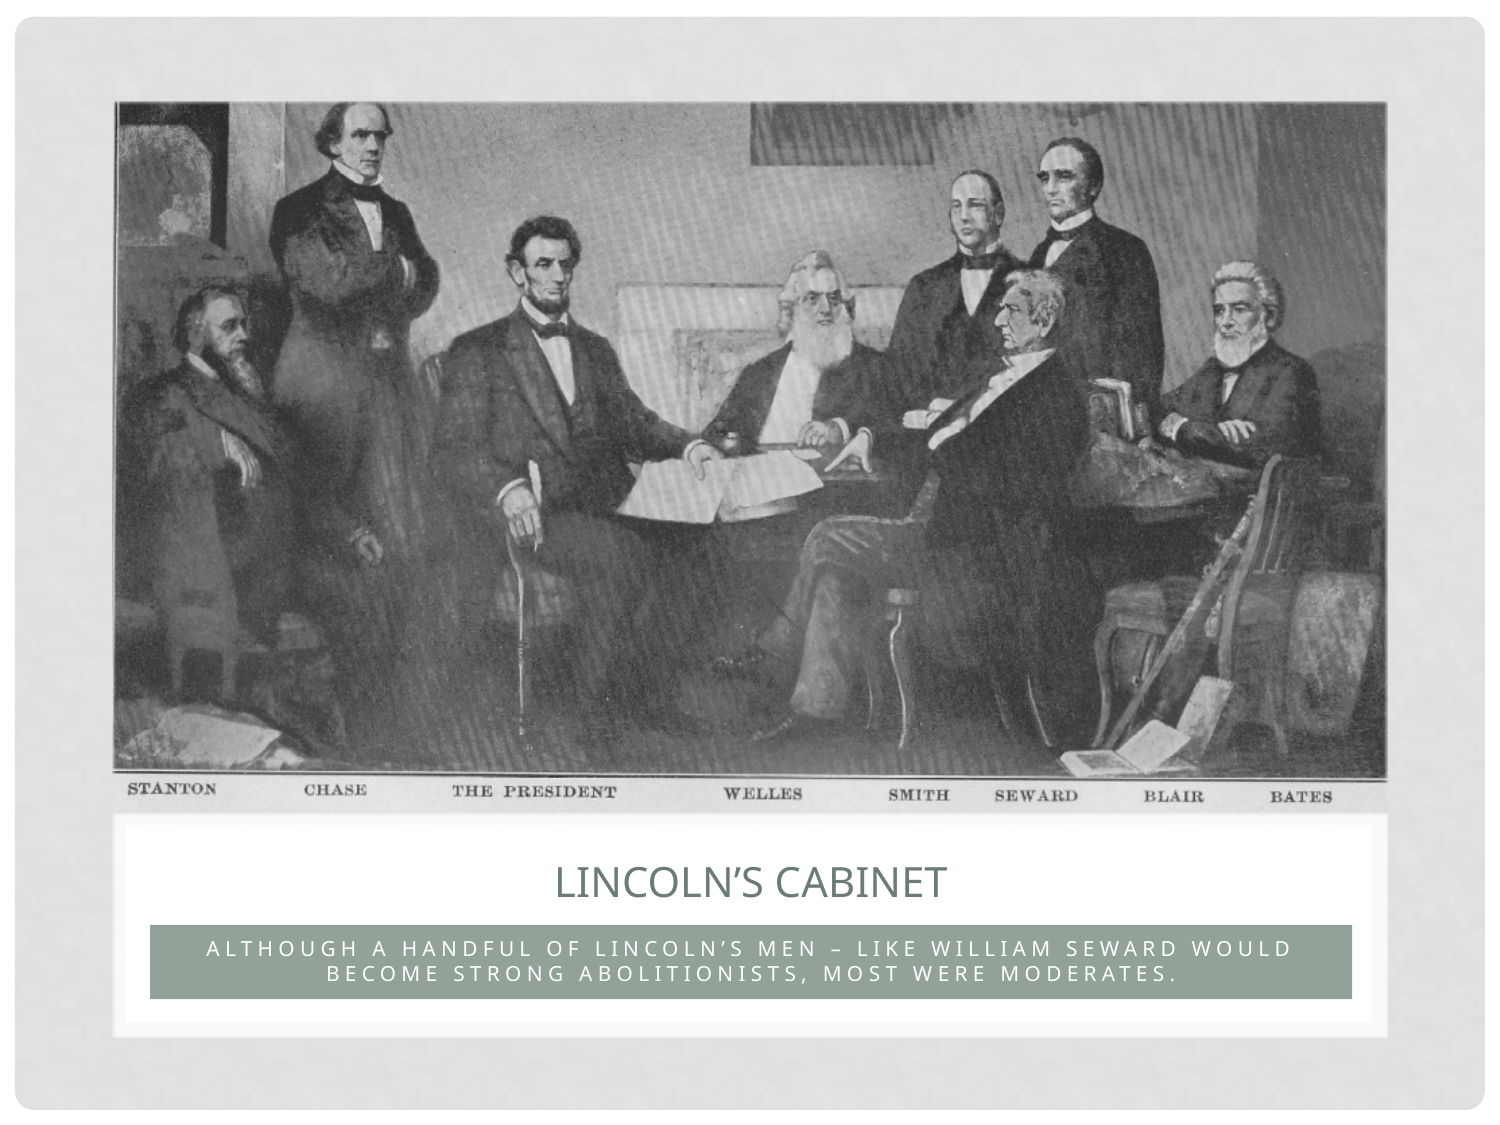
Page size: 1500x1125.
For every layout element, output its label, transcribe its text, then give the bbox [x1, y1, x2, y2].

picture [112, 101, 1388, 813]
list Although a handful of Lincoln’s men – like William Seward would become strong abolitionists, most were moderates. [156, 927, 1346, 994]
title Lincoln’s cabinet [150, 837, 1353, 924]
